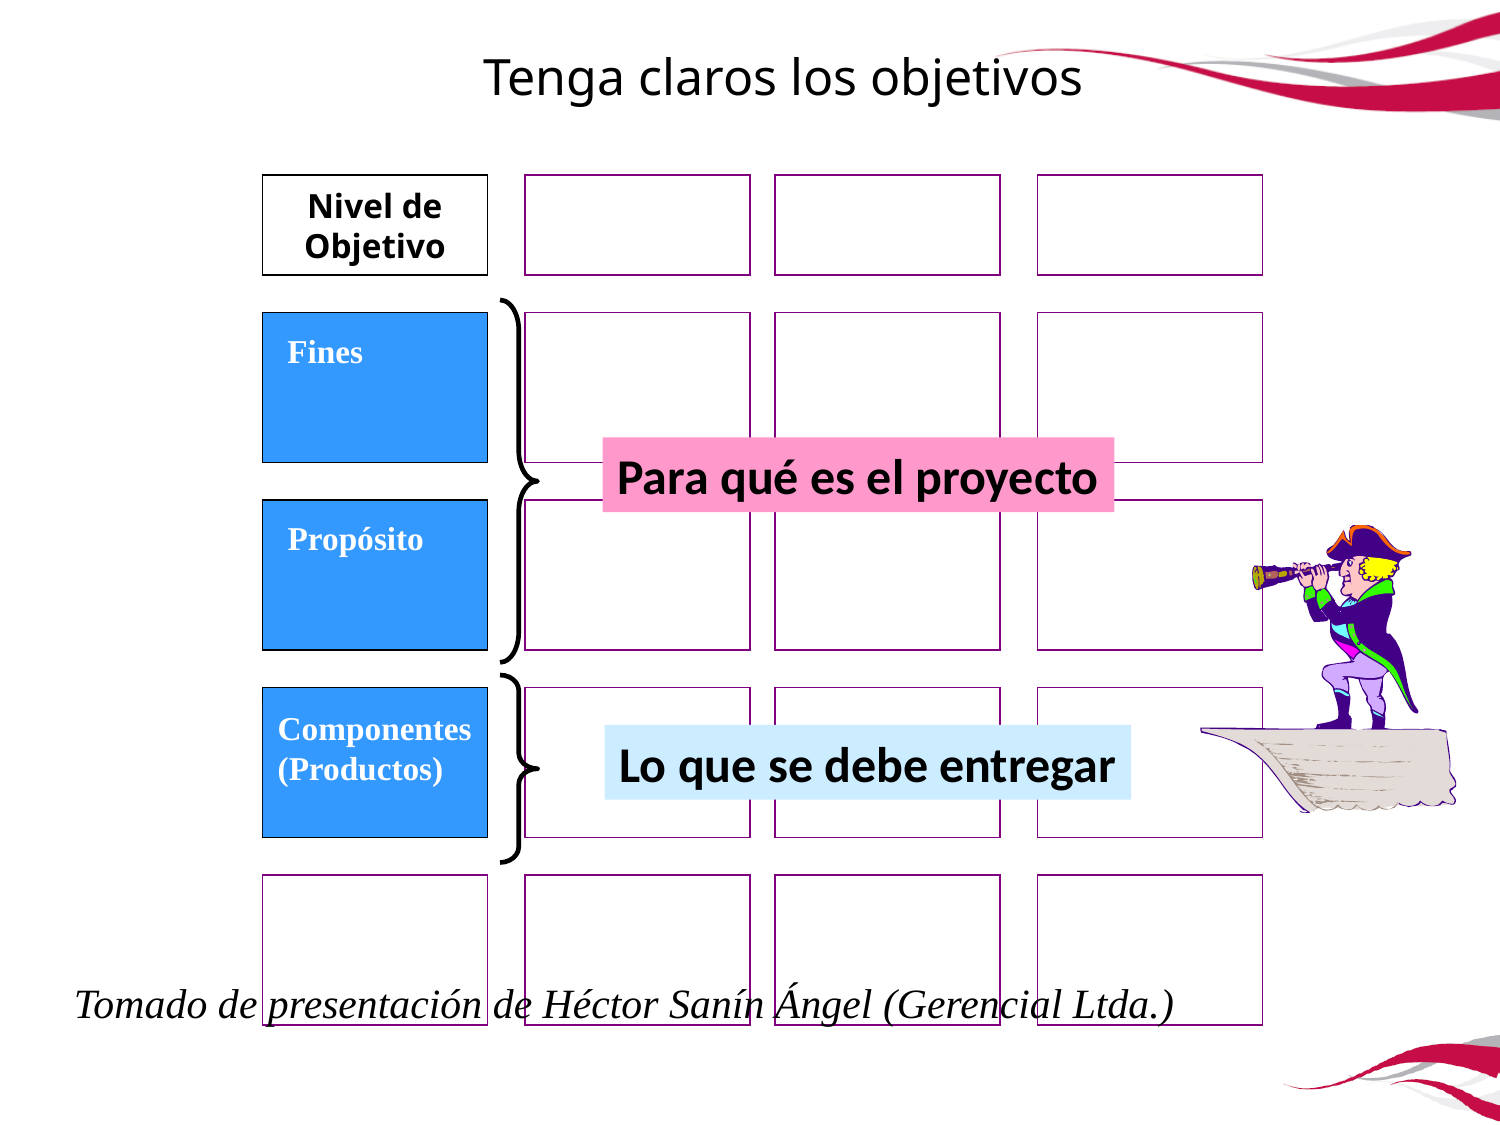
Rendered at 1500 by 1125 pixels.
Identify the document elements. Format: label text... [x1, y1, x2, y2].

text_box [262, 687, 488, 838]
text_box [524, 687, 750, 838]
text_box Lo que se debe entregar [604, 724, 1132, 800]
text_box [774, 800, 1000, 838]
text_box [524, 874, 750, 957]
text_box [774, 874, 1000, 957]
picture [1254, 1022, 1500, 1125]
picture [920, 0, 1500, 140]
text_box [524, 312, 750, 463]
text_box [524, 174, 750, 275]
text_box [262, 499, 488, 651]
text_box [774, 687, 1000, 724]
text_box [262, 312, 488, 463]
text_box [1037, 499, 1263, 650]
text_box [524, 499, 750, 650]
text_box [262, 874, 488, 957]
text_box [774, 312, 1000, 437]
text_box [1037, 874, 1263, 957]
text_box [774, 174, 1000, 275]
text_box [1037, 312, 1263, 463]
picture [1199, 524, 1458, 813]
text_box [500, 675, 538, 863]
text_box [500, 299, 538, 663]
text_box [774, 513, 1000, 650]
text_box Nivel de Objetivo [262, 174, 488, 275]
text_box [1037, 174, 1263, 275]
text_box Tenga claros los objetivos [468, 38, 915, 113]
text_box Para qué es el proyecto [602, 437, 1115, 513]
text_box Tomado de presentación de Héctor Sanín Ángel (Gerencial Ltda.) [59, 957, 1436, 1035]
text_box [1037, 687, 1263, 838]
